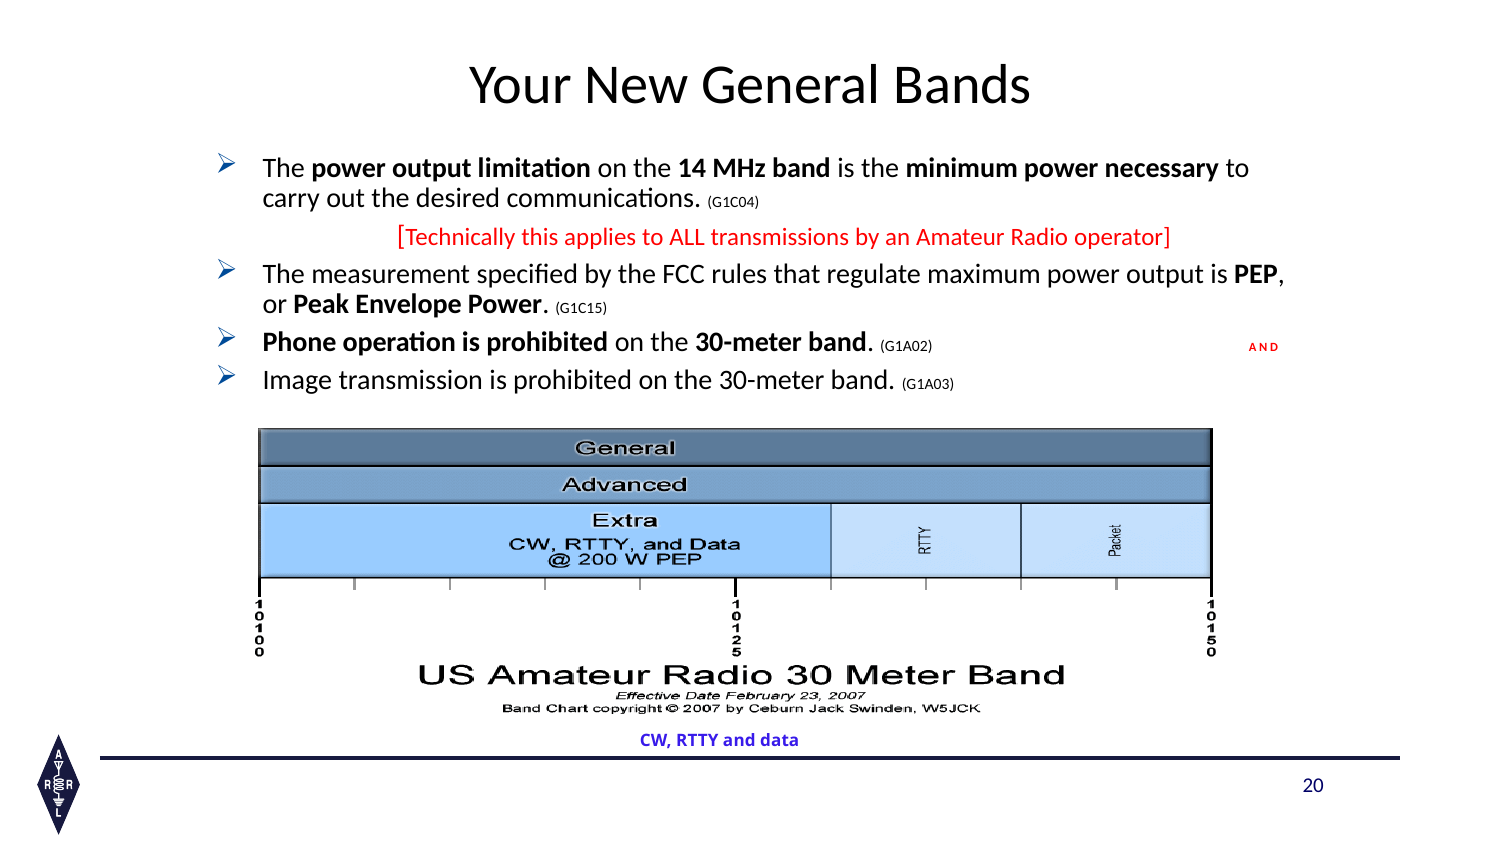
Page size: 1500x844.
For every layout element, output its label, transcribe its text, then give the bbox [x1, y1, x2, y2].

slide_number 20 [1302, 761, 1400, 807]
text_box CW, RTTY and data [625, 722, 875, 758]
title Your New General Bands [219, 48, 1283, 136]
picture [37, 734, 80, 835]
picture [248, 421, 1224, 719]
list The power output limitation on the 14 MHz band is the minimum power necessary to carry out the desired communications. (G1C04) [Technically this applies to ALL transmissions by an Amateur Radio operator] The measurement specified by the FCC rules that regulate maximum power output is PEP, or Peak Envelope Power. (G1C15) Phone operation is prohibited on the 30-meter band. (G1A02) A N D Image transmission is prohibited on the 30-meter band. (G1A03) [159, 136, 1313, 489]
